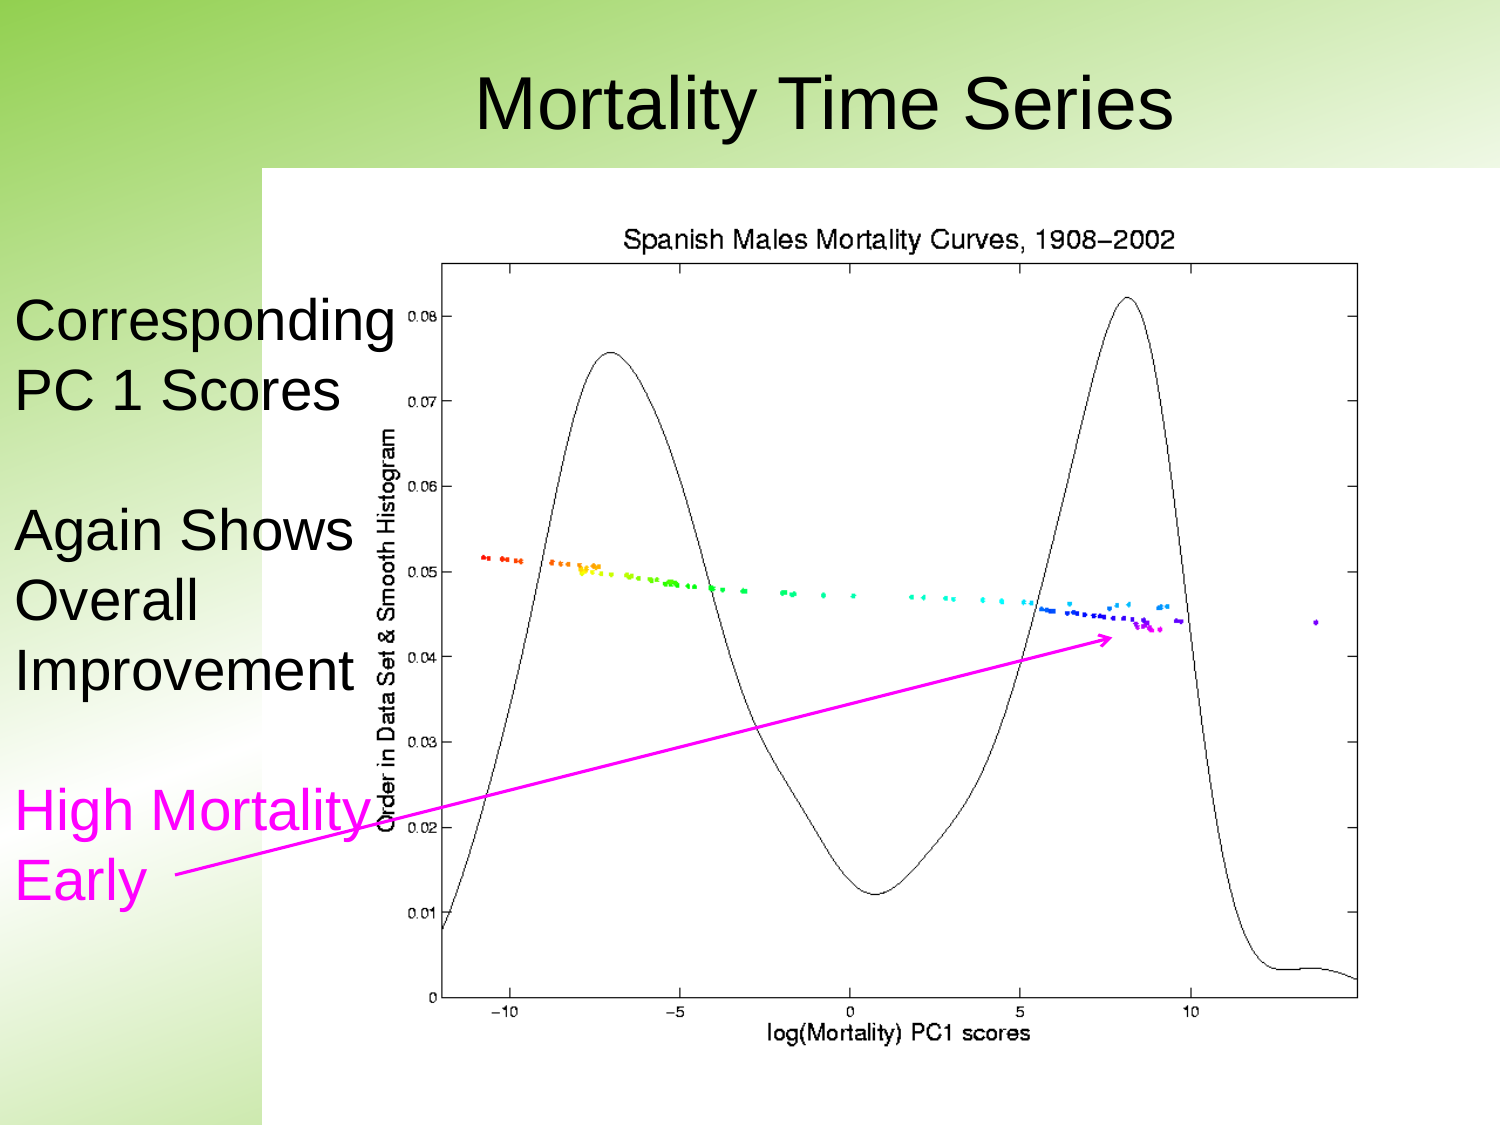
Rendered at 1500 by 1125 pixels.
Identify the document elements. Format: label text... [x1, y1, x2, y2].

title Mortality Time Series [187, 37, 1463, 163]
text_box Corresponding PC 1 Scores Again Shows Overall Improvement High Mortality Early [0, 274, 256, 990]
picture [261, 168, 1500, 1125]
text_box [174, 637, 1113, 876]
